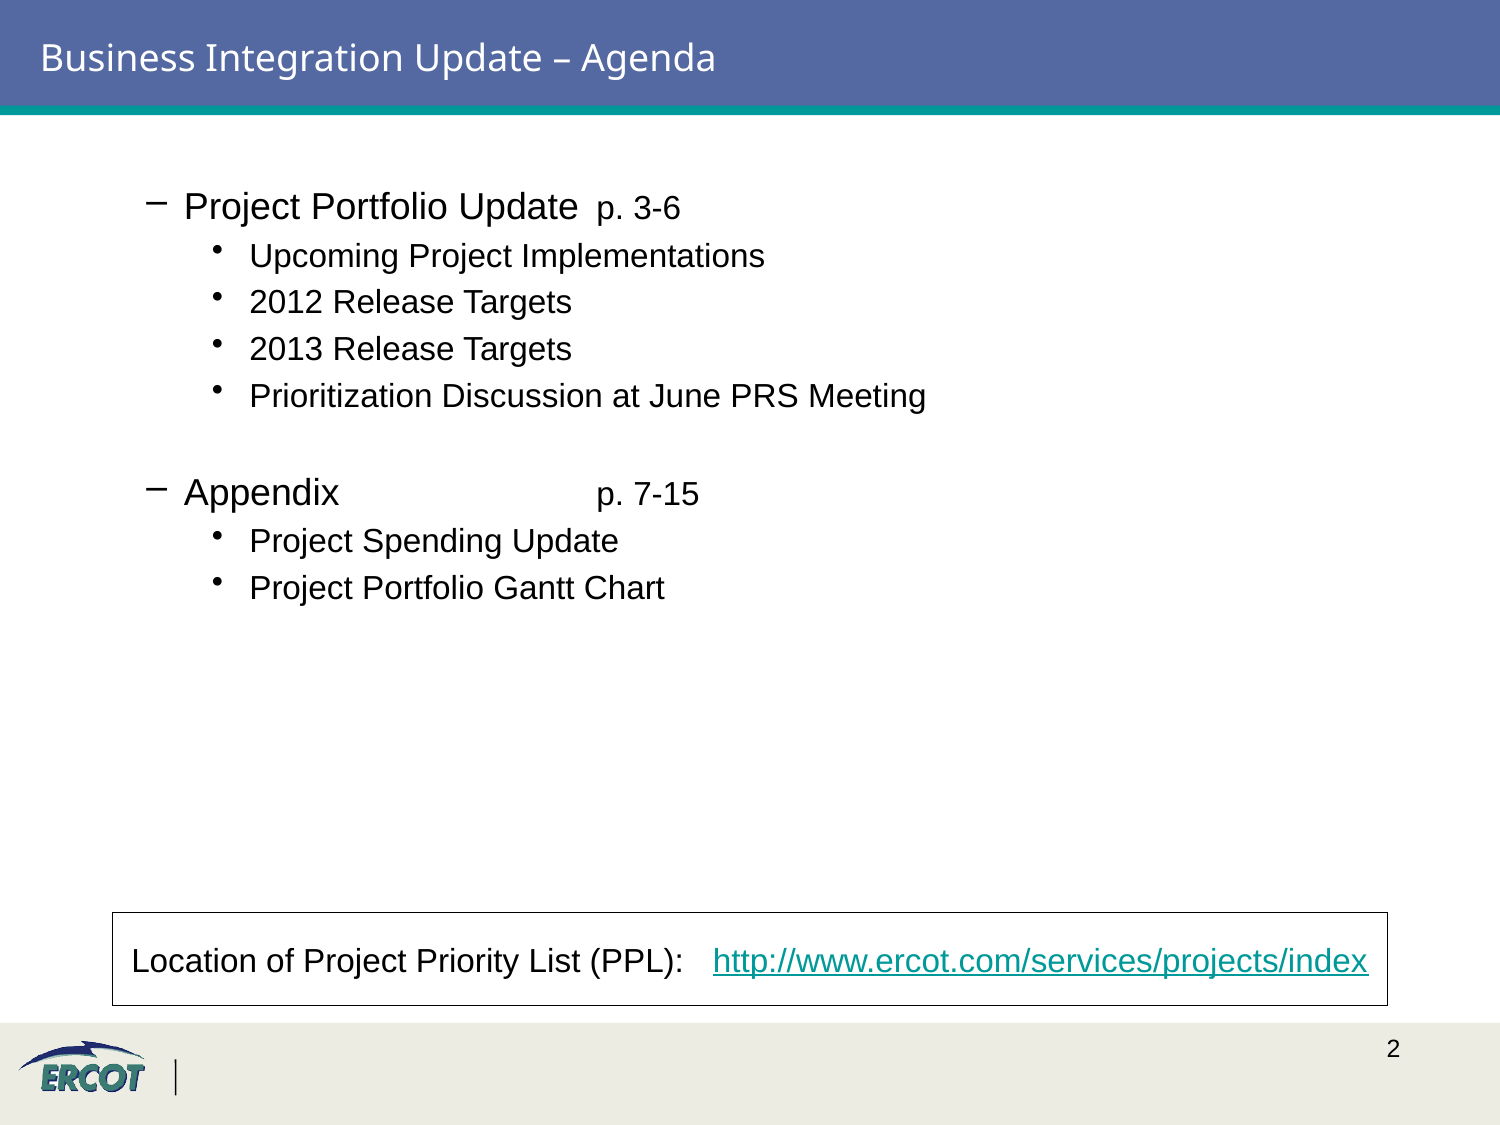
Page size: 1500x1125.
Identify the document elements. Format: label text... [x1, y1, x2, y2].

picture [10, 1031, 151, 1111]
title Business Integration Update – Agenda [24, 0, 1013, 113]
text_box Location of Project Priority List (PPL): http://www.ercot.com/services/projects/index [112, 912, 1388, 1006]
list Project Portfolio Update p. 3-6 Upcoming Project Implementations 2012 Release Targets 2013 Release Targets Prioritization Discussion at June PRS Meeting Appendix p. 7-15 Project Spending Update Project Portfolio Gantt Chart [74, 174, 1426, 1001]
